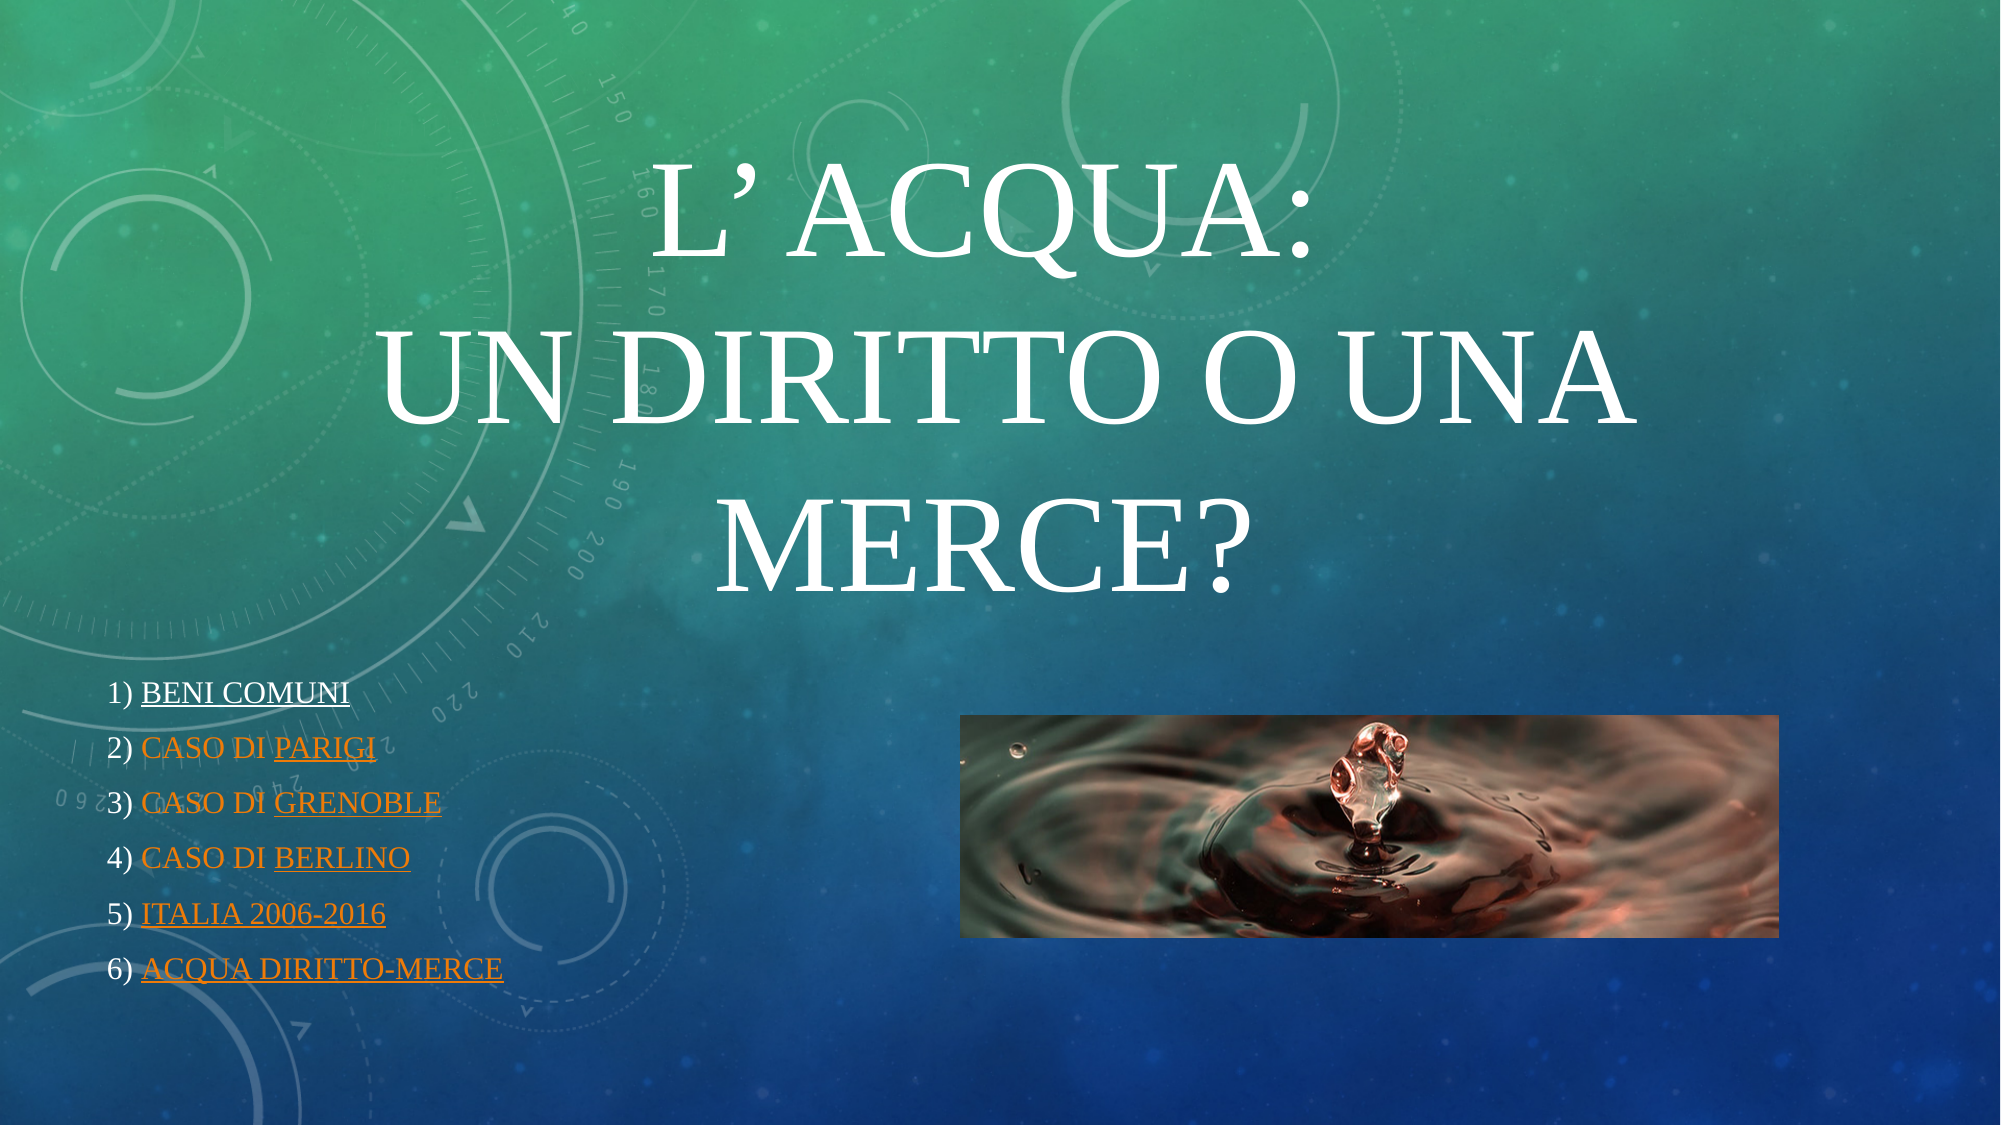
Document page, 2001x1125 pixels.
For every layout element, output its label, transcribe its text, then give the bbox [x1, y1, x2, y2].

subtitle 1) Beni comuni 2) Caso di parigi 3) Caso di grenoble 4) Caso di berlino 5) Italia 2006-2016 6) Acqua diritto-merce [91, 664, 1877, 998]
title L’ acqua: un DIRITTO O UNA MERCE? [138, 78, 1831, 627]
picture [0, 0, 2001, 1125]
